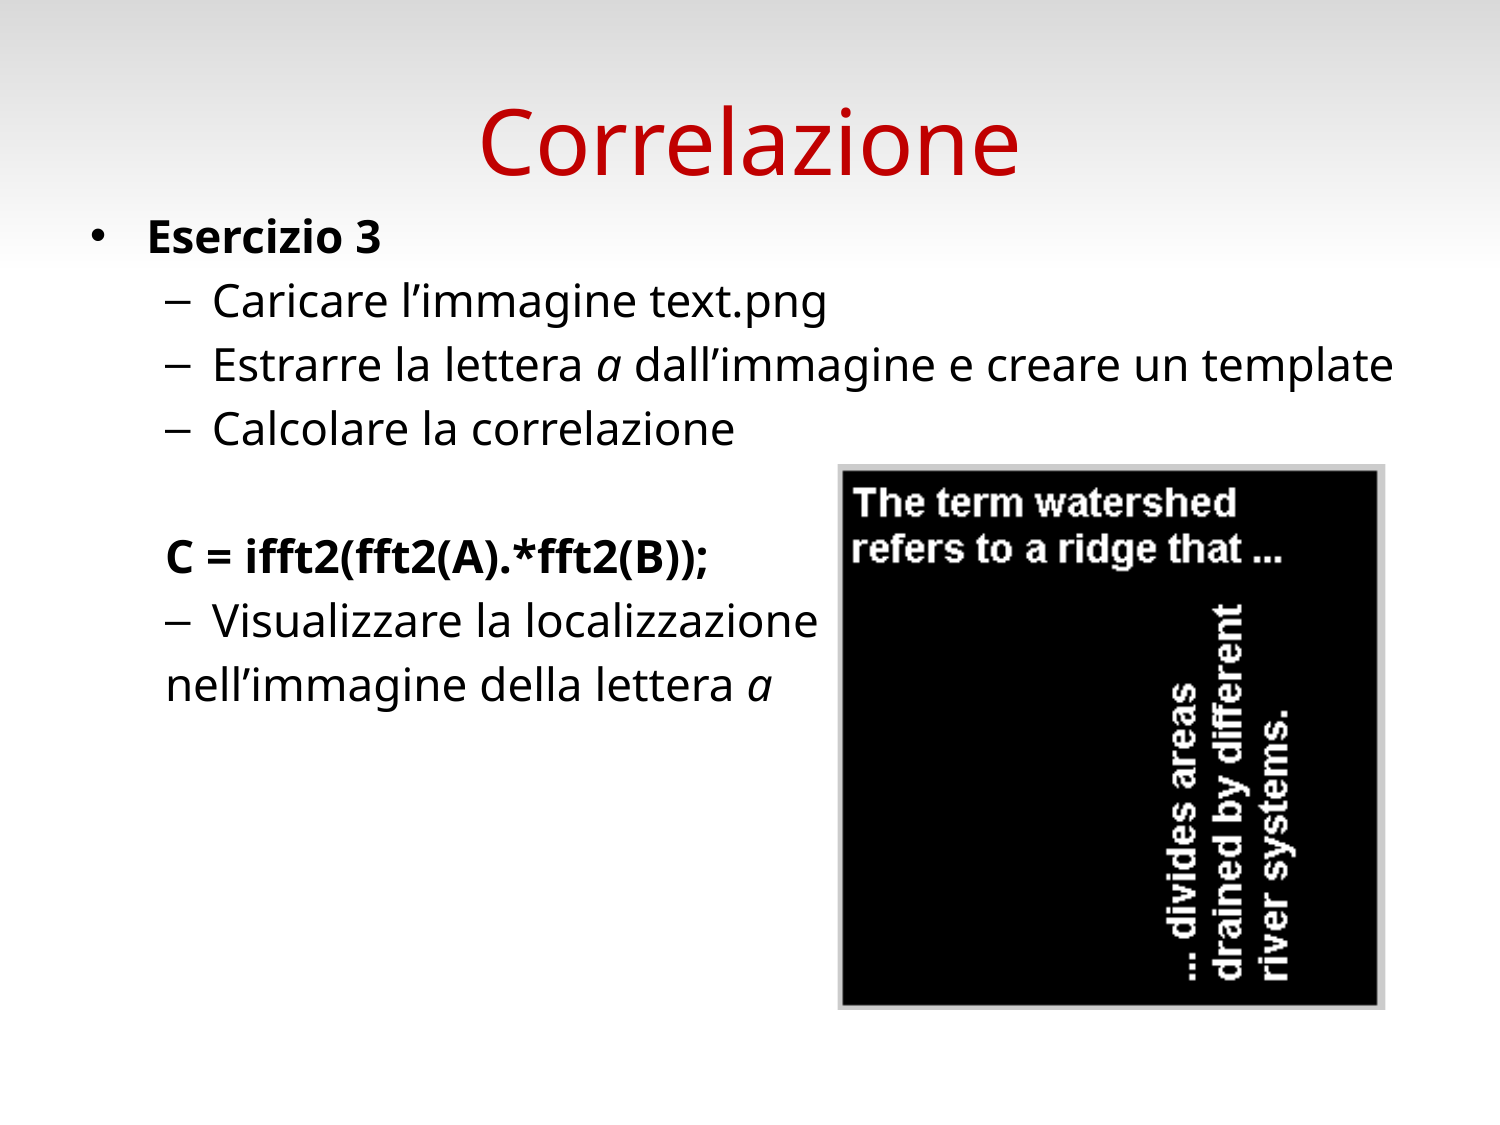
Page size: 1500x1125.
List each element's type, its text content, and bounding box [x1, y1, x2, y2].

picture [837, 463, 1386, 1011]
list Esercizio 3 Caricare l’immagine text.png Estrarre la lettera a dall’immagine e creare un template Calcolare la correlazione C = ifft2(fft2(A).*fft2(B)); Visualizzare la localizzazione nell’immagine della lettera a [75, 200, 1425, 1010]
title Correlazione [75, 45, 1425, 200]
